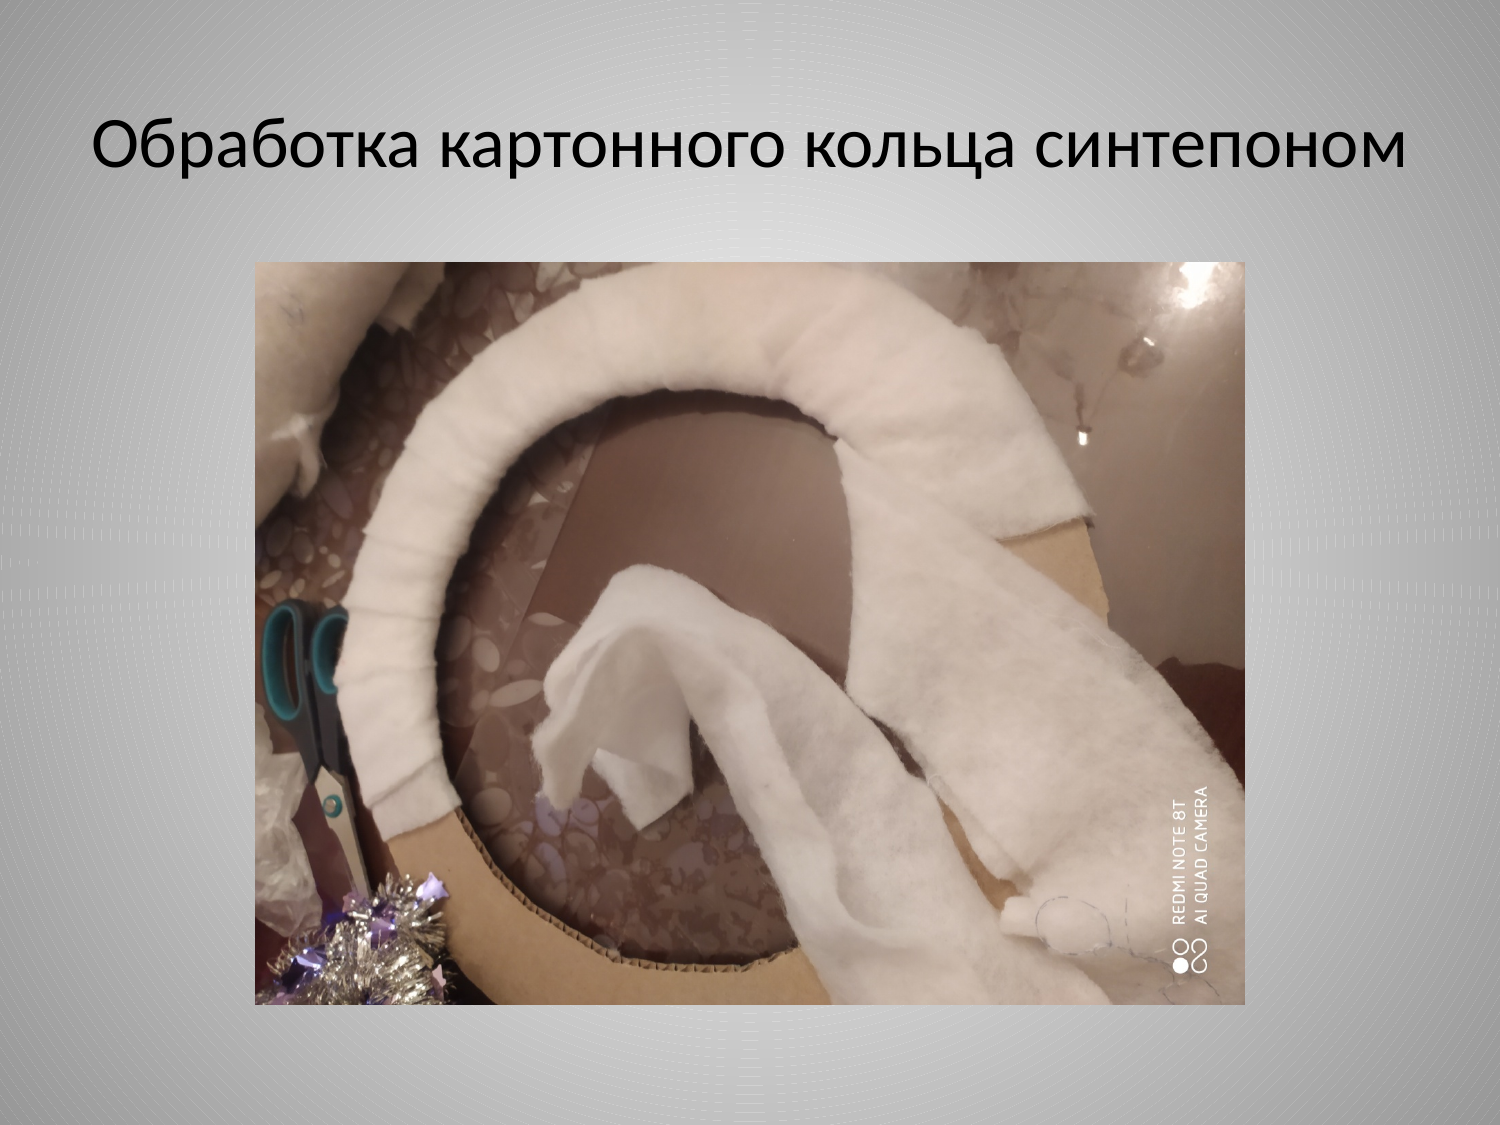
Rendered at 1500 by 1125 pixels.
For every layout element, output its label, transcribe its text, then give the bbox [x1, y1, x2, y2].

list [254, 262, 1246, 1006]
title Обработка картонного кольца синтепоном [75, 45, 1425, 233]
